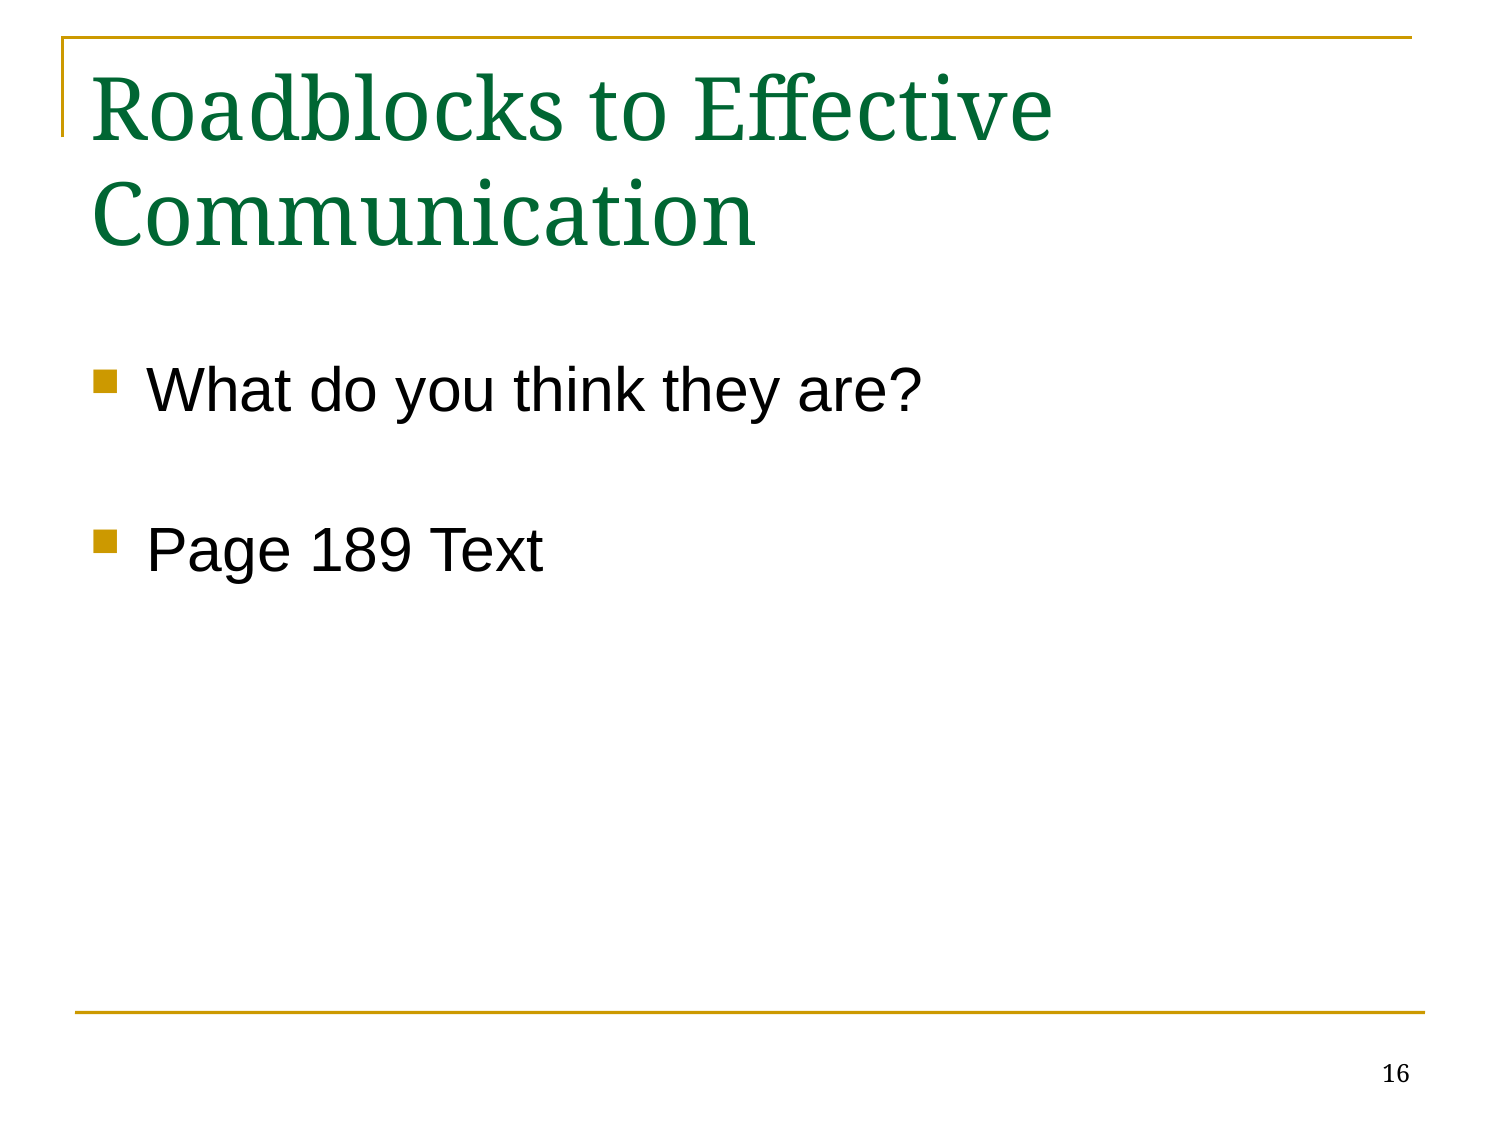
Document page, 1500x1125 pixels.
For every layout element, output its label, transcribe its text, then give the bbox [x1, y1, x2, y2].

list What do you think they are? Page 189 Text [74, 262, 1426, 1006]
slide_number 16 [1074, 1023, 1426, 1100]
title Roadblocks to Effective Communication [74, 45, 1426, 233]
